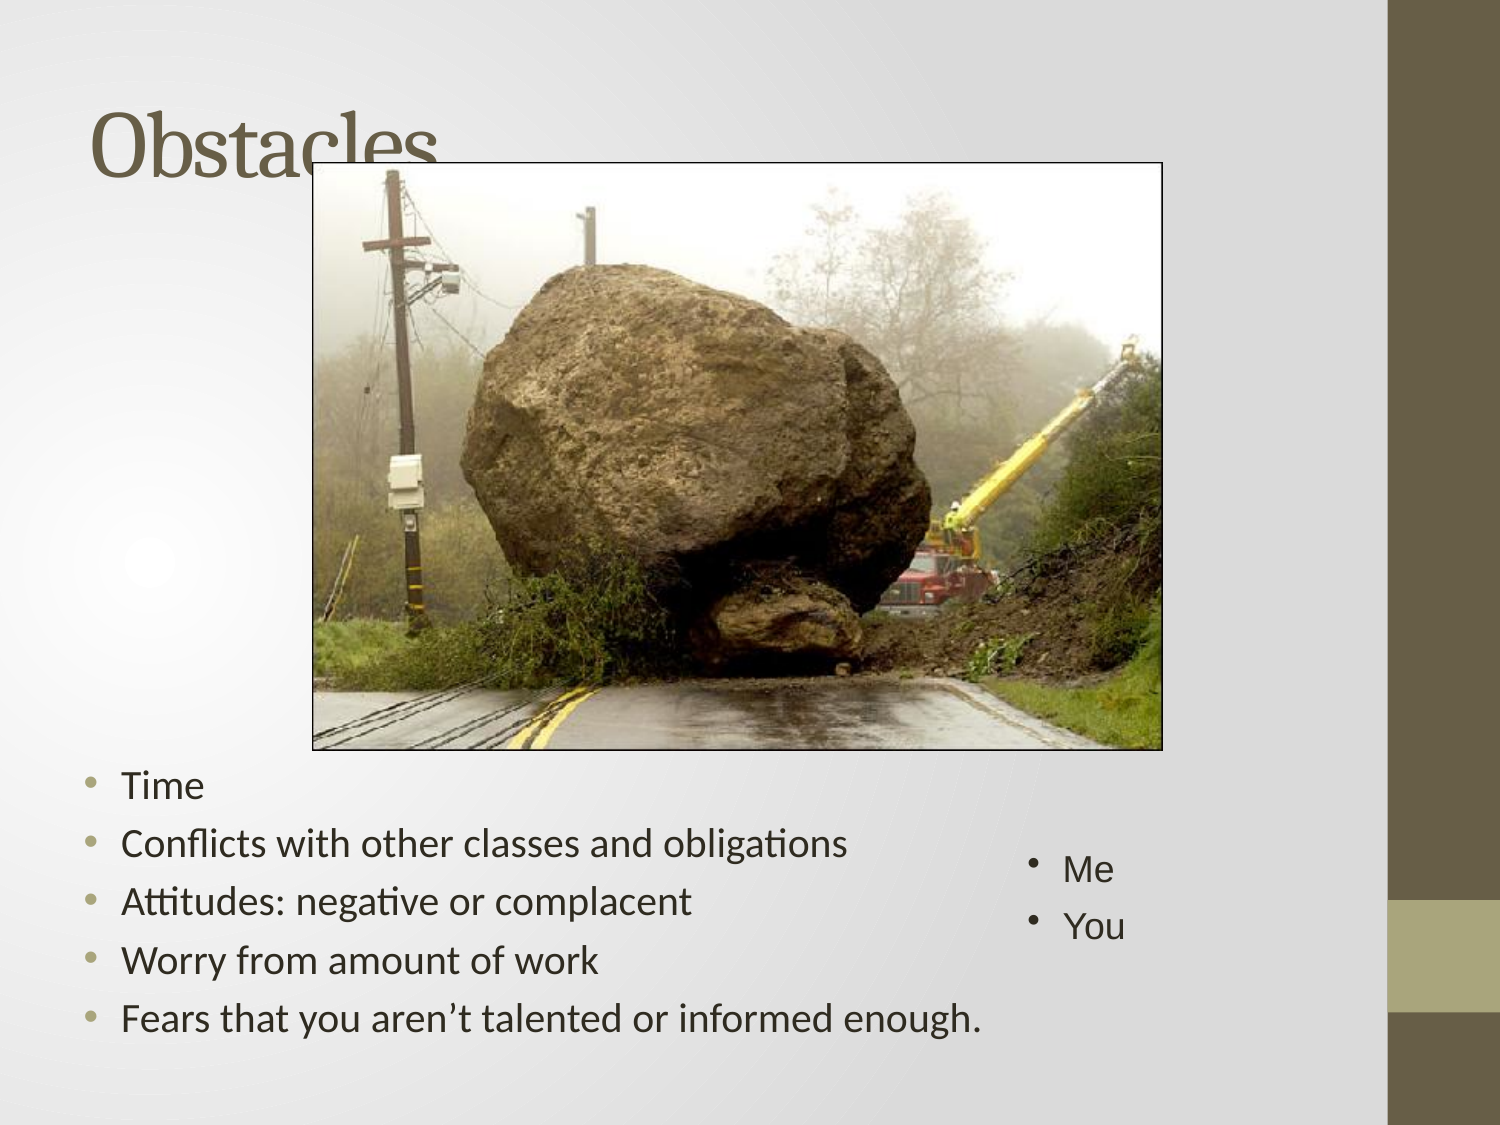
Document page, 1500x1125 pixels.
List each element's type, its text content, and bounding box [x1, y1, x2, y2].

list Time Conflicts with other classes and obligations Attitudes: negative or complacent Worry from amount of work Fears that you aren’t talented or informed enough. [49, 749, 1013, 1076]
text_box Me You [1012, 837, 1325, 955]
picture [311, 161, 1163, 752]
title Obstacles [75, 45, 1325, 233]
